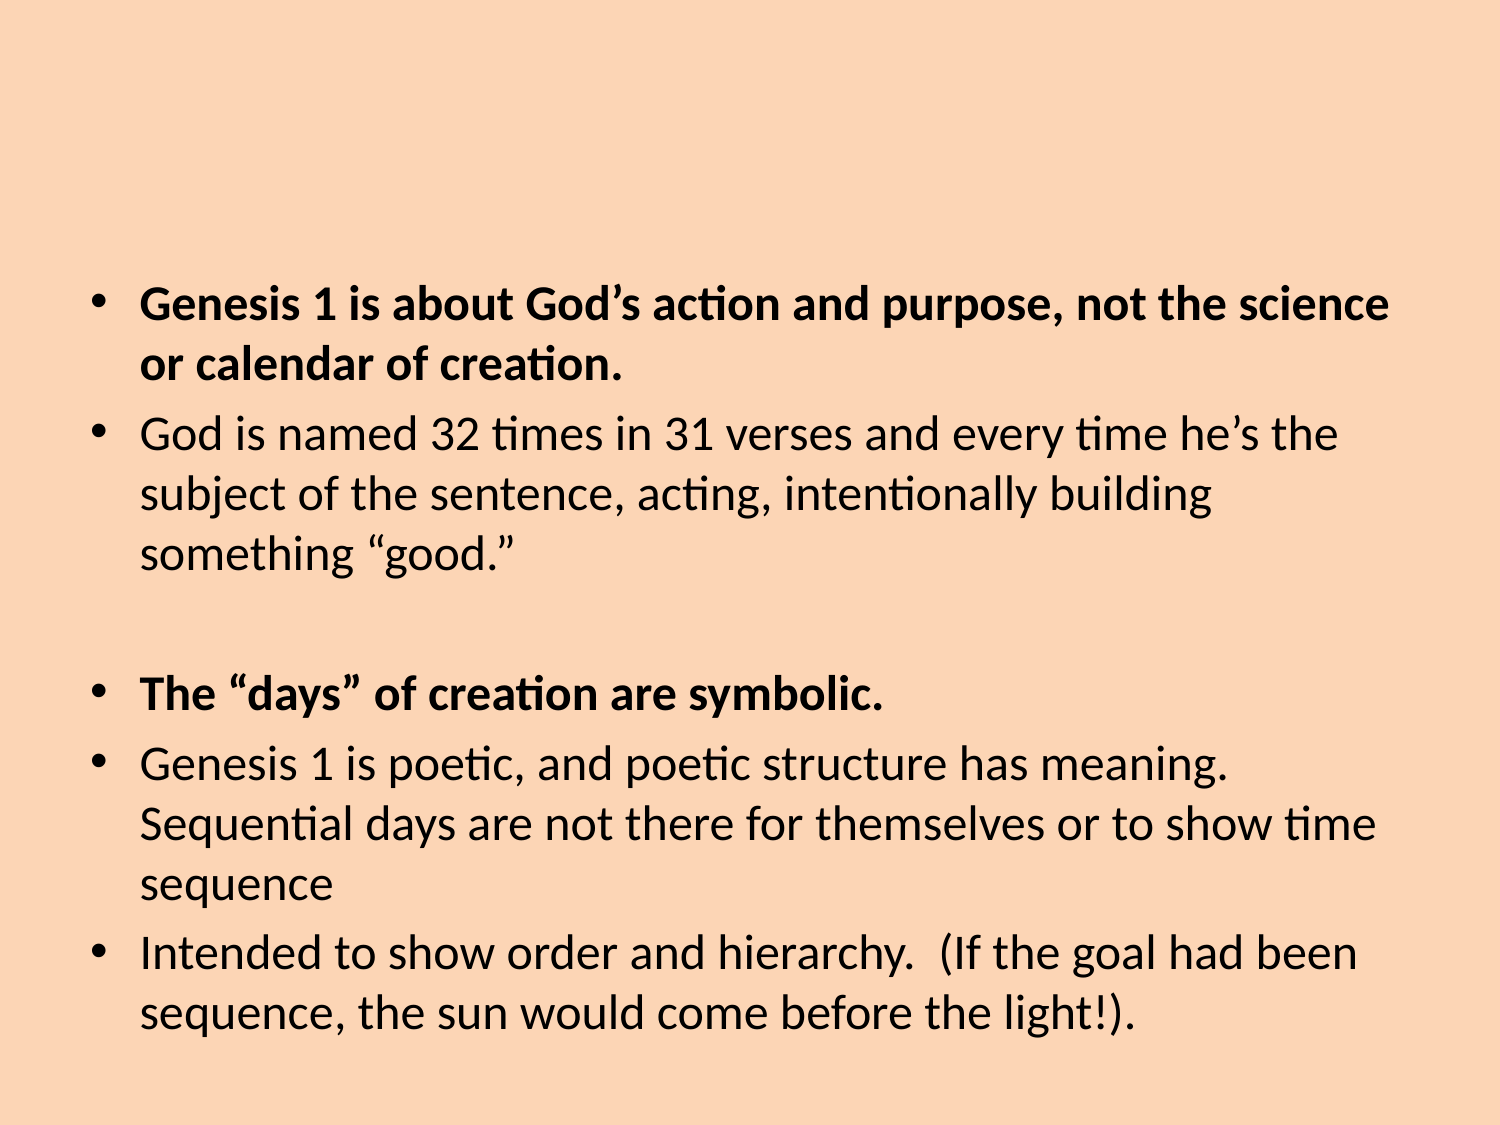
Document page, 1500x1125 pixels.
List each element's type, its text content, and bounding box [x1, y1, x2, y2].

list Genesis 1 is about God’s action and purpose, not the science or calendar of creation. God is named 32 times in 31 verses and every time he’s the subject of the sentence, acting, intentionally building something “good.” The “days” of creation are symbolic. Genesis 1 is poetic, and poetic structure has meaning. Sequential days are not there for themselves or to show time sequence Intended to show order and hierarchy. (If the goal had been sequence, the sun would come before the light!). [75, 262, 1425, 1056]
